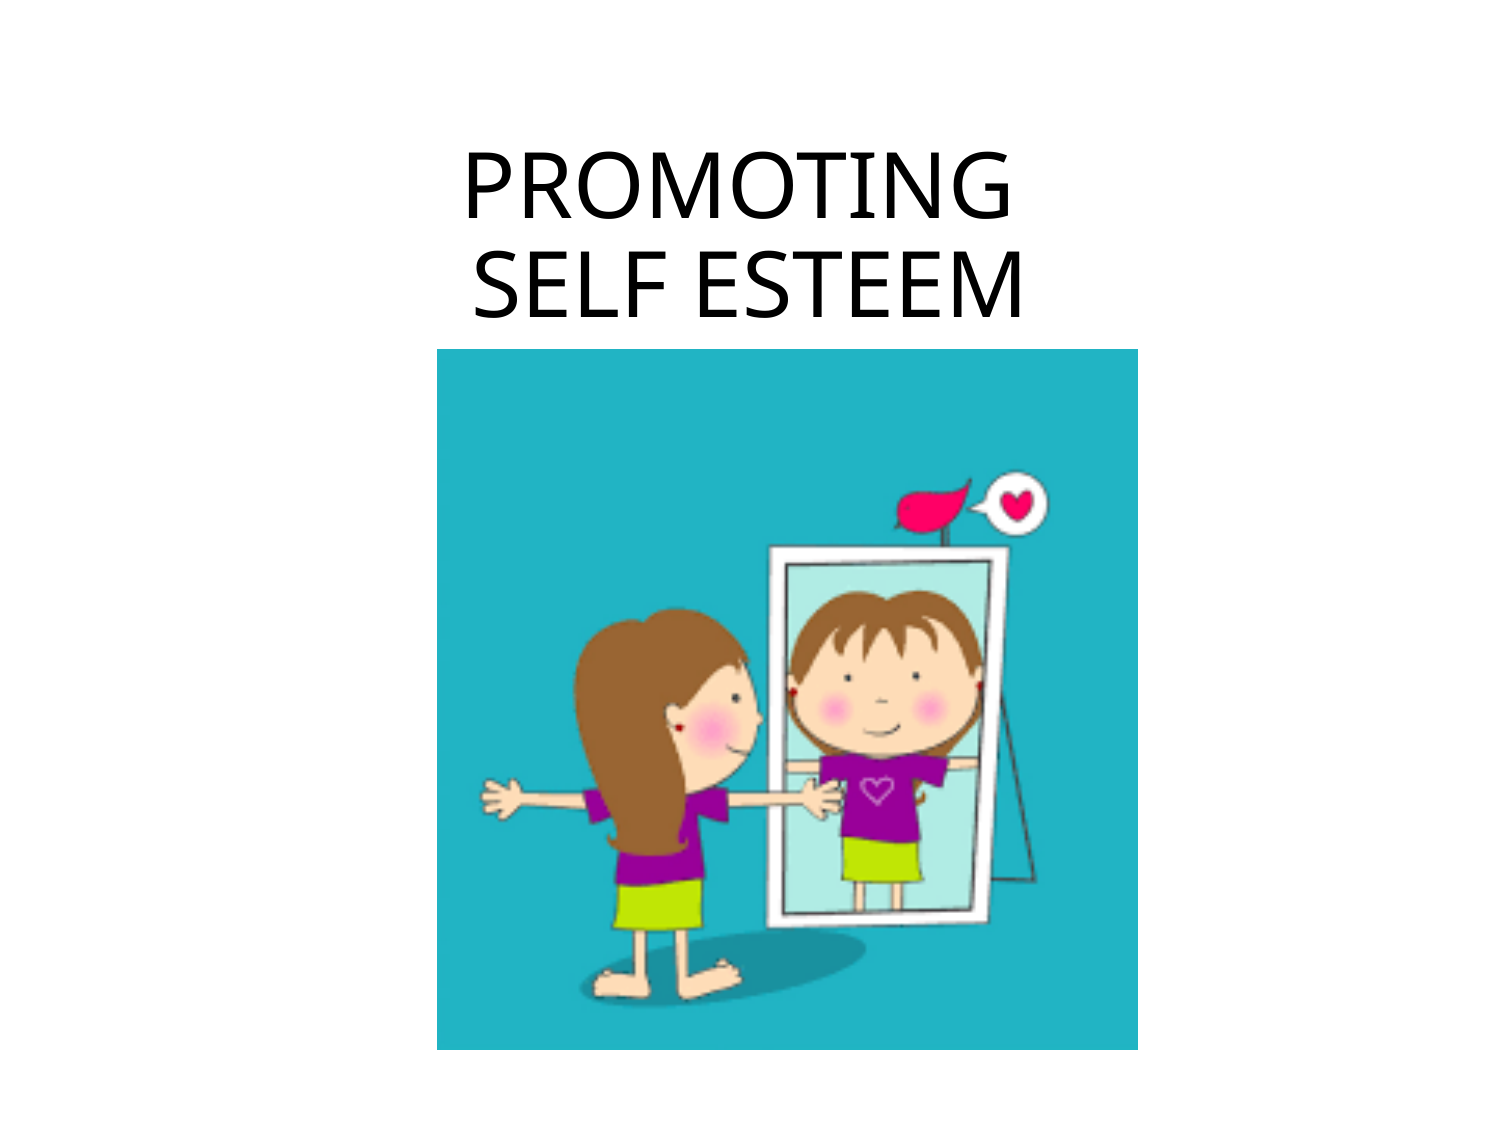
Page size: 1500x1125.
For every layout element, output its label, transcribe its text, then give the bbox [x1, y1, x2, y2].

picture [437, 349, 1138, 1050]
title PROMOTING SELF ESTEEM [75, 89, 1425, 388]
